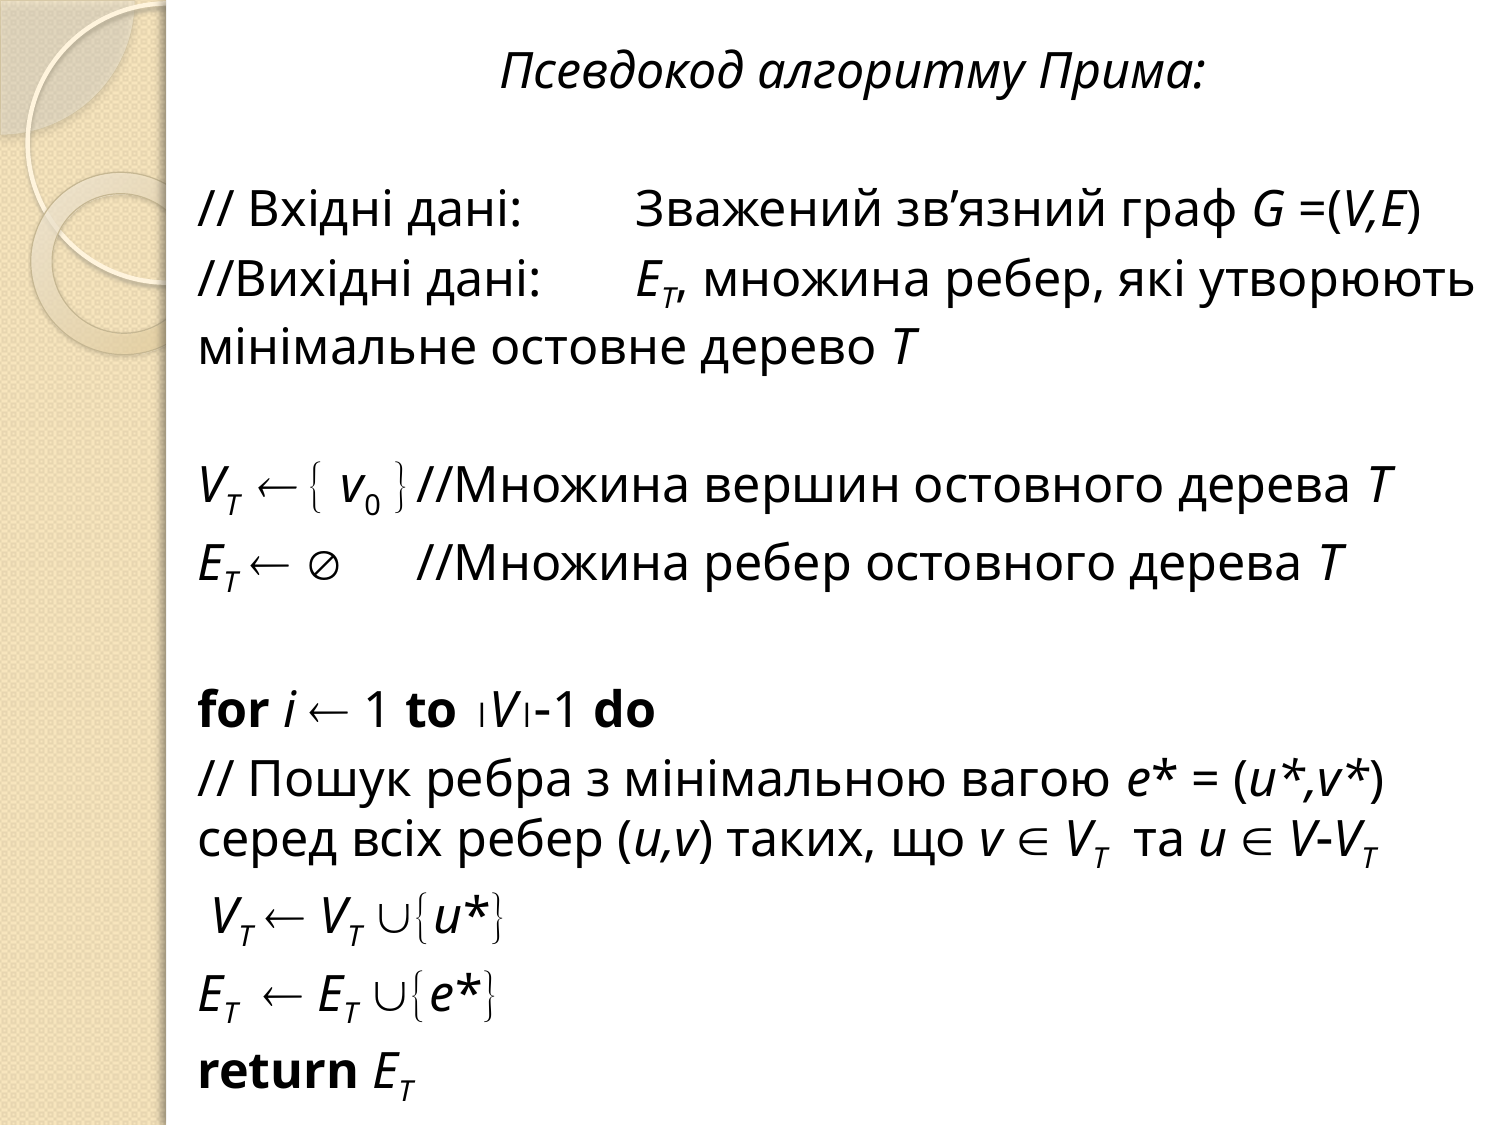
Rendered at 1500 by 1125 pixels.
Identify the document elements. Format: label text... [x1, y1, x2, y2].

list Псевдокод алгоритму Прима: // Вхідні дані: Зважений зв’язний граф G =(V,E) //Вихідні дані: ЕТ, множина ребер, які утворюють мінімальне остовне дерево Т VТ   v0  //Множина вершин остовного дерева Т ЕТ   //Множина ребер остовного дерева Т for i  1 to V1 do // Пошук ребра з мінімальною вагою e* = (u*,v*) серед всіх ребер (u,v) таких, що v  VТ та u  VVТ VT  VТ u* ЕТ  ЕТ e* return ЕТ [171, 30, 1500, 1125]
